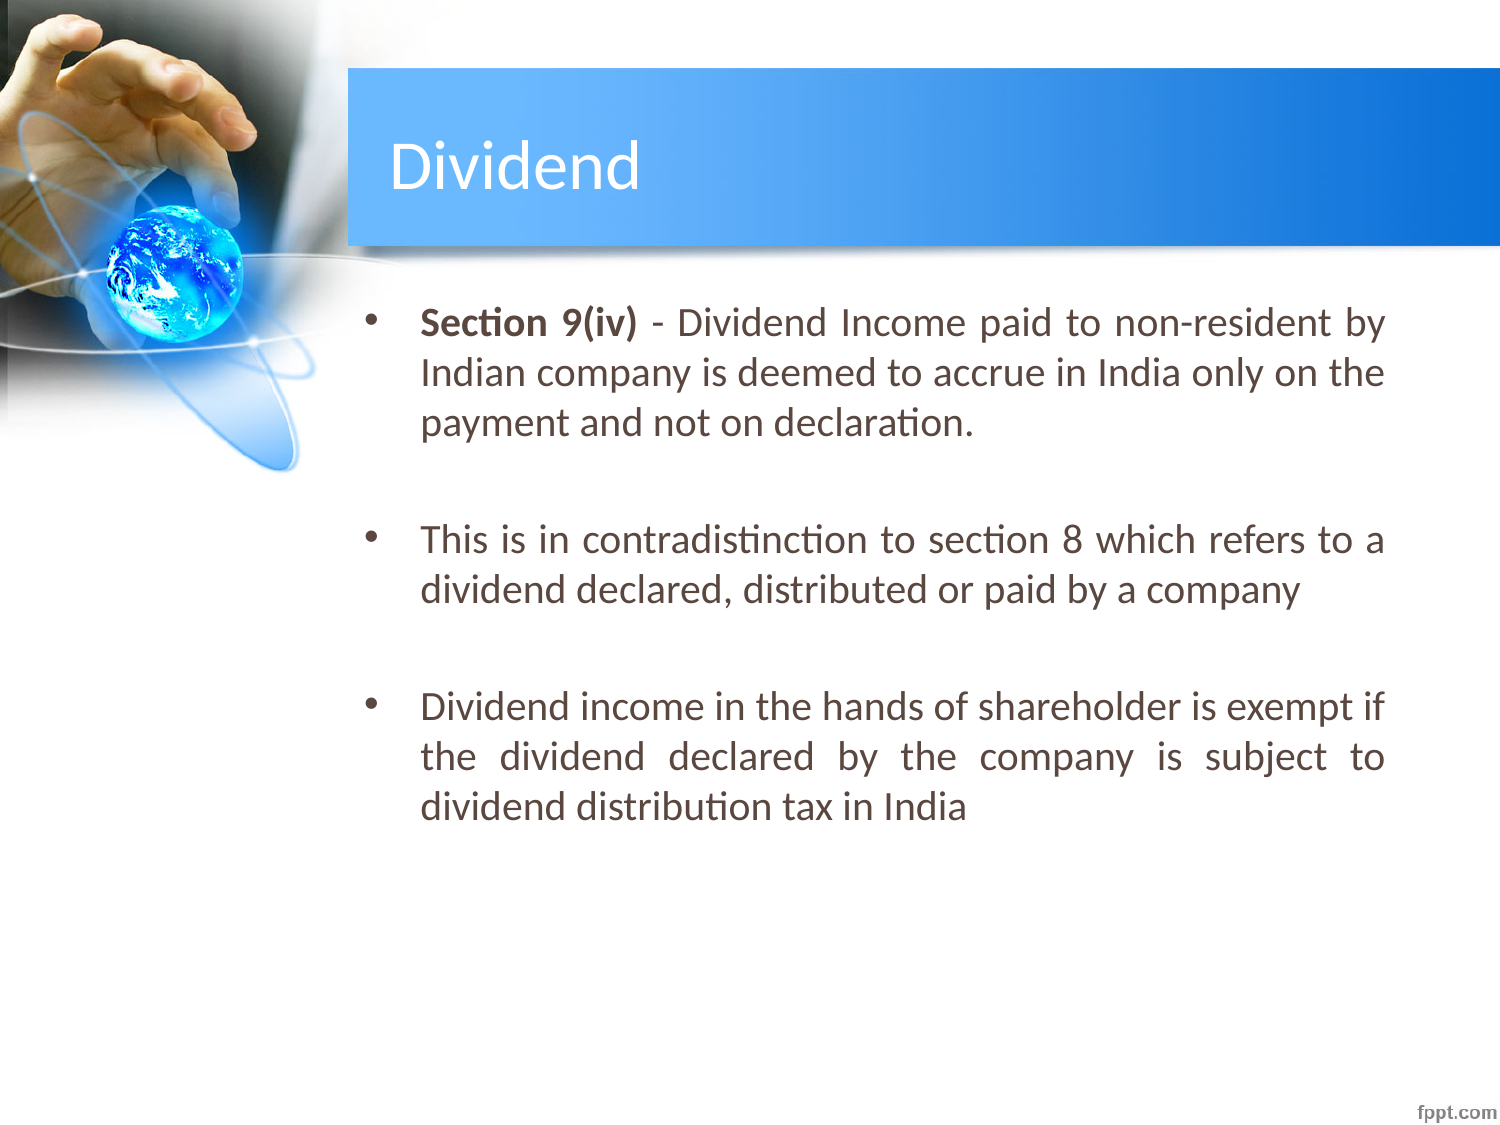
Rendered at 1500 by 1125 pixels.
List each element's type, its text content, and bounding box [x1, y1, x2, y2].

title Dividend [374, 111, 1452, 212]
list Section 9(iv) - Dividend Income paid to non-resident by Indian company is deemed to accrue in India only on the payment and not on declaration. This is in contradistinction to section 8 which refers to a dividend declared, distributed or paid by a company Dividend income in the hands of shareholder is exempt if the dividend declared by the company is subject to dividend distribution tax in India [349, 286, 1402, 1039]
picture [0, 0, 1500, 1125]
